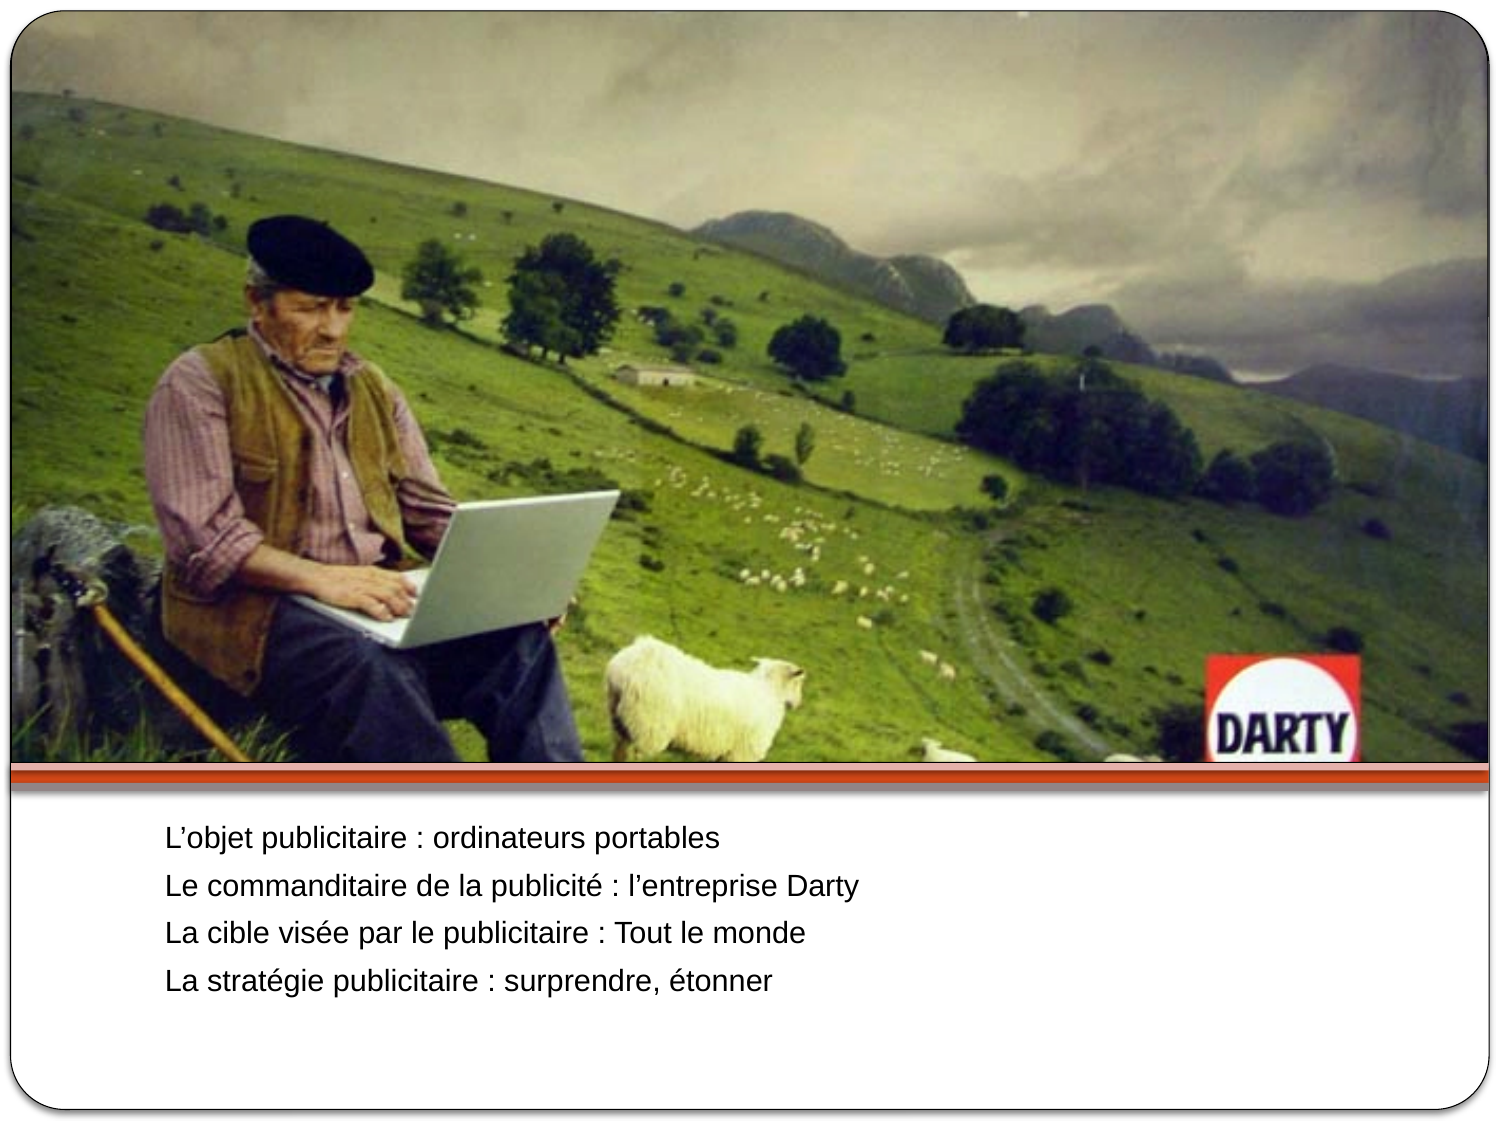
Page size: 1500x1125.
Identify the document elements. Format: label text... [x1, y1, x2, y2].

picture [10, 10, 1489, 763]
list L’objet publicitaire : ordinateurs portables Le commanditaire de la publicité : l’entreprise Darty La cible visée par le publicitaire : Tout le monde La stratégie publicitaire : surprendre, étonner [150, 810, 1350, 1006]
